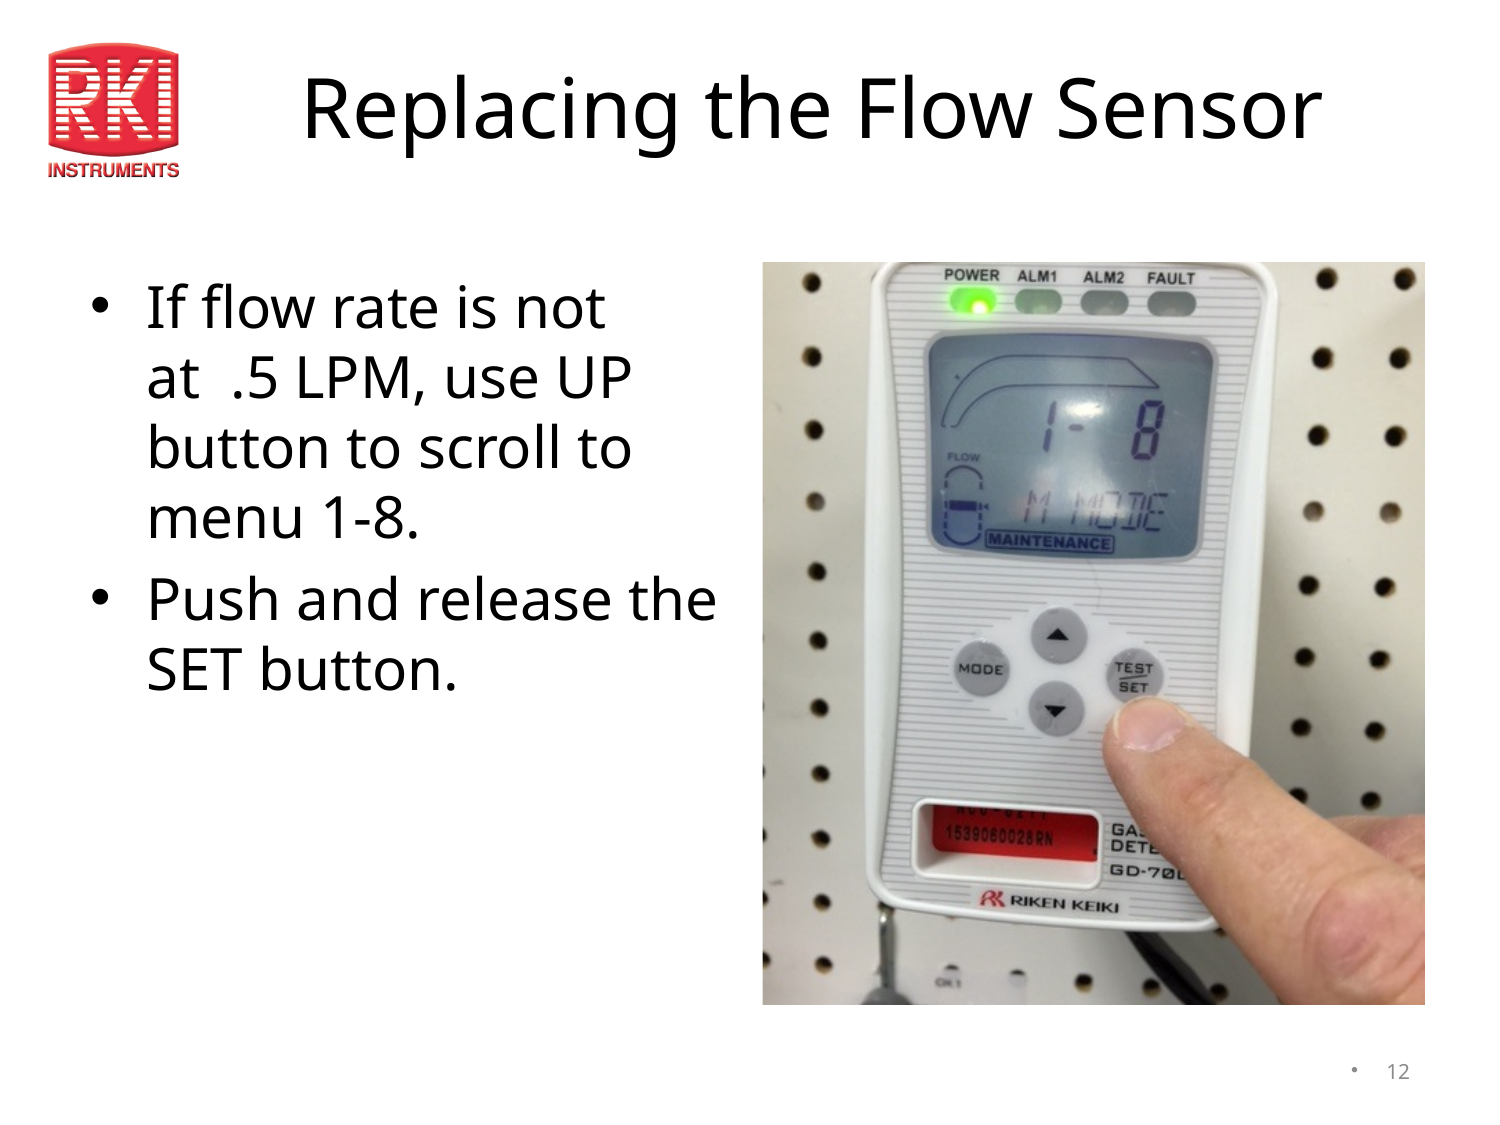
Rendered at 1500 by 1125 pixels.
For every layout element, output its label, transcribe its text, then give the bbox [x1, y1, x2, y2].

list If flow rate is not at .5 LPM, use UP button to scroll to menu 1-8. Push and release the SET button. [75, 262, 738, 1005]
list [762, 262, 1426, 1006]
slide_number 12 [1074, 1042, 1425, 1103]
picture [37, 37, 188, 184]
title Replacing the Flow Sensor [175, 49, 1451, 161]
